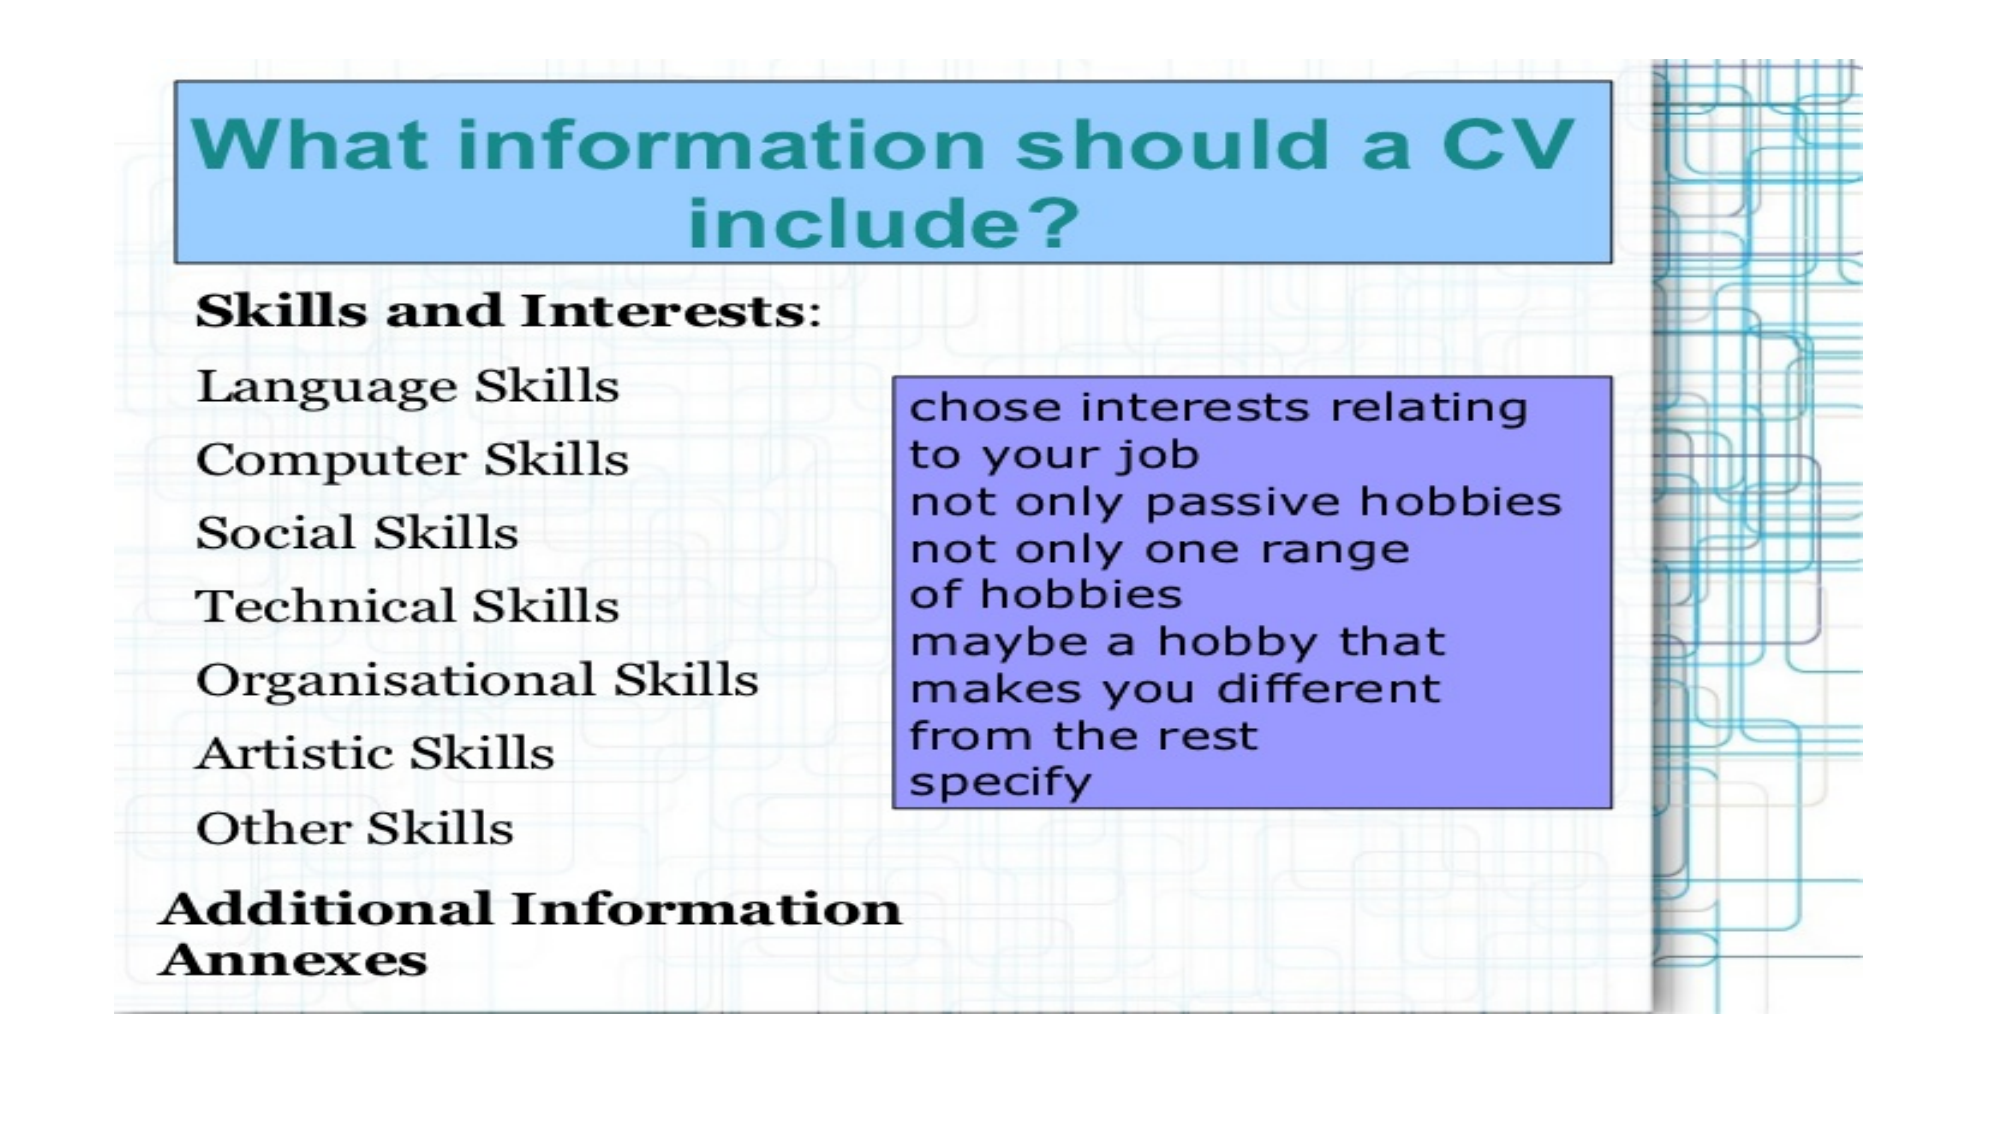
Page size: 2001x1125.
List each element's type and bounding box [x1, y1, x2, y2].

list [114, 59, 1863, 1014]
